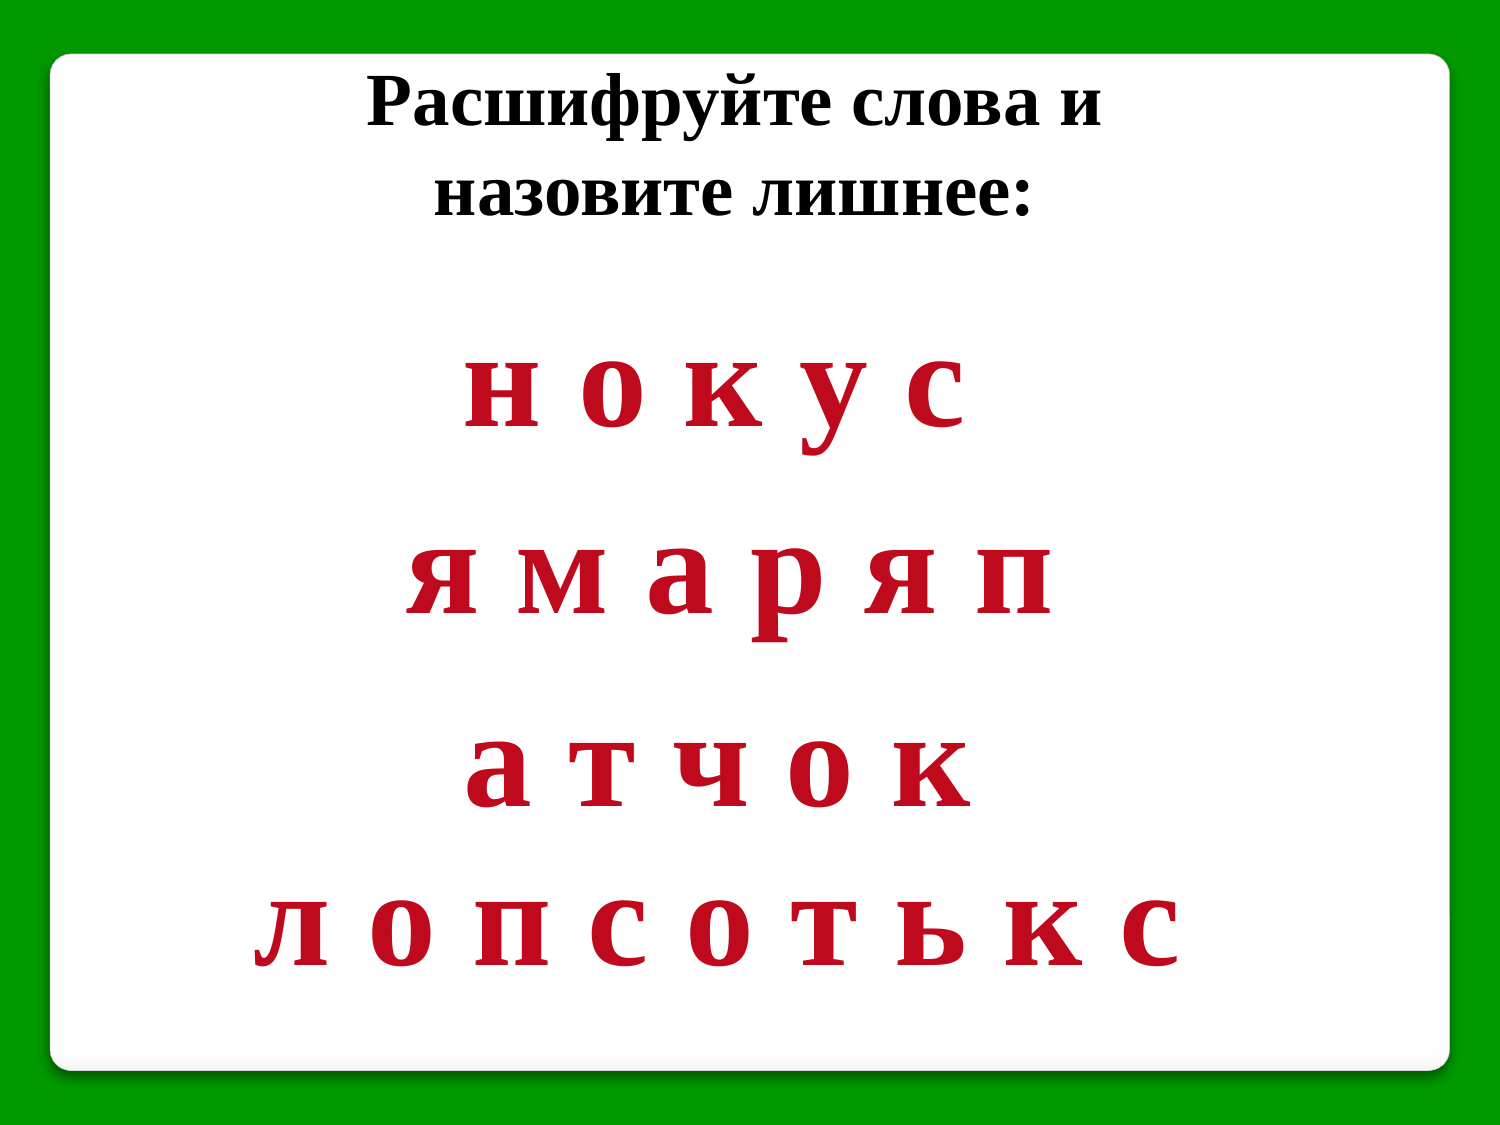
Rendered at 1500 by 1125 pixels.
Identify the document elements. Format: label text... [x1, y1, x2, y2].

text_box л о п с о т ь к с [238, 820, 1233, 1000]
text_box я м а р я п [390, 468, 1071, 649]
text_box Расшифруйте слова и назовите лишнее: [301, 42, 1169, 238]
text_box н о к у с [448, 281, 982, 461]
text_box а т ч о к [448, 662, 1022, 820]
